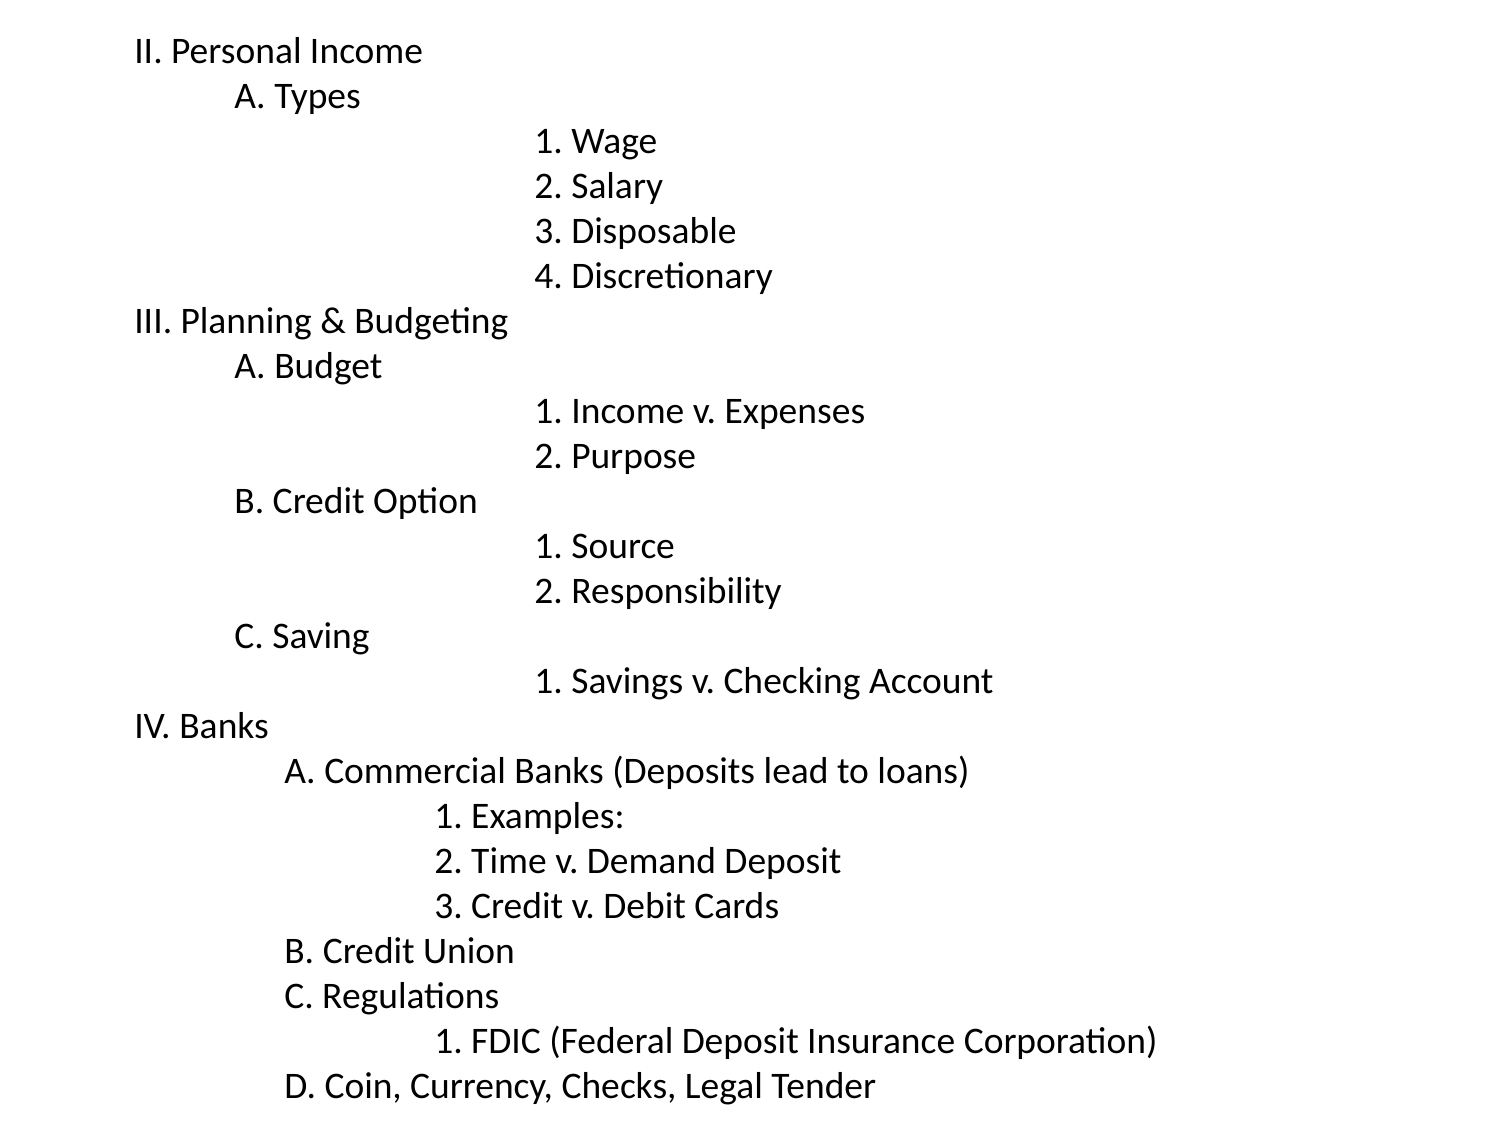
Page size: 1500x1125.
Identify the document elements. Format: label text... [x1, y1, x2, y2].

text_box II. Personal Income A. Types 1. Wage 2. Salary 3. Disposable 4. Discretionary III. Planning & Budgeting A. Budget 1. Income v. Expenses 2. Purpose B. Credit Option 1. Source 2. Responsibility C. Saving 1. Savings v. Checking Account IV. Banks A. Commercial Banks (Deposits lead to loans) 1. Examples: 2. Time v. Demand Deposit 3. Credit v. Debit Cards B. Credit Union C. Regulations 1. FDIC (Federal Deposit Insurance Corporation) D. Coin, Currency, Checks, Legal Tender [119, 0, 1313, 1114]
